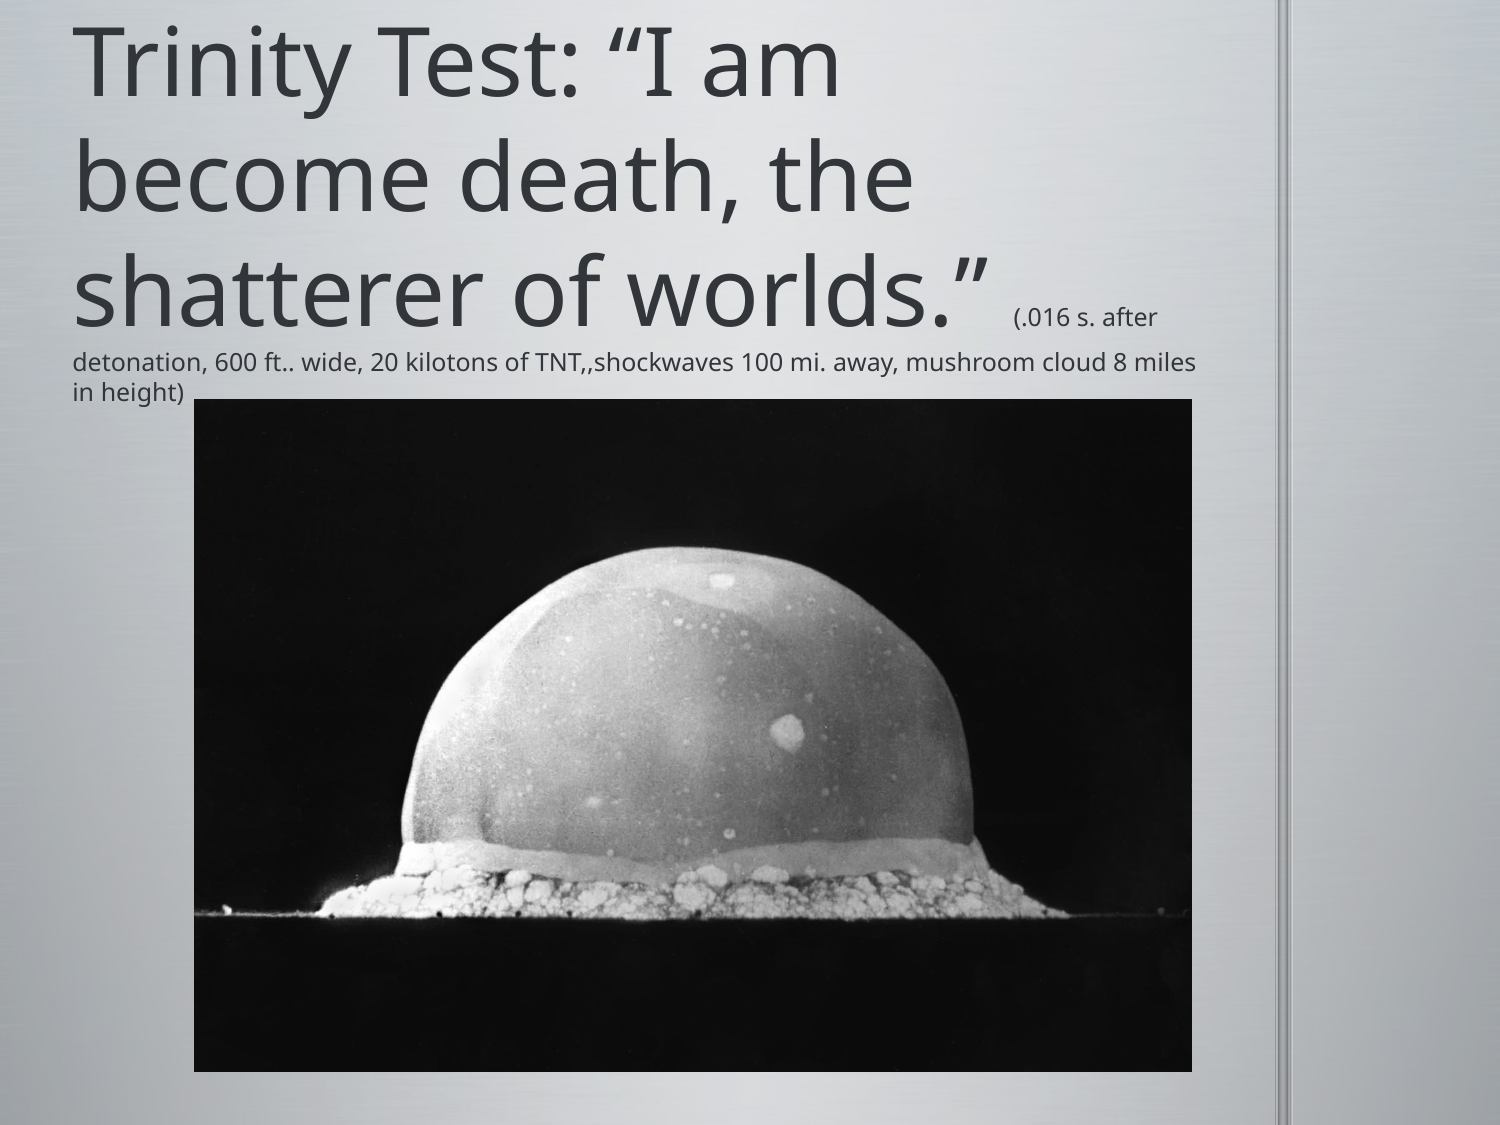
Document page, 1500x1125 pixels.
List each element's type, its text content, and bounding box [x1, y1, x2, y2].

picture [0, 0, 1500, 1125]
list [166, 398, 1221, 1073]
title Trinity Test: “I am become death, the shatterer of worlds.” (.016 s. after detonation, 600 ft.. wide, 20 kilotons of TNT,,shockwaves 100 mi. away, mushroom cloud 8 miles in height) [57, 86, 1220, 207]
